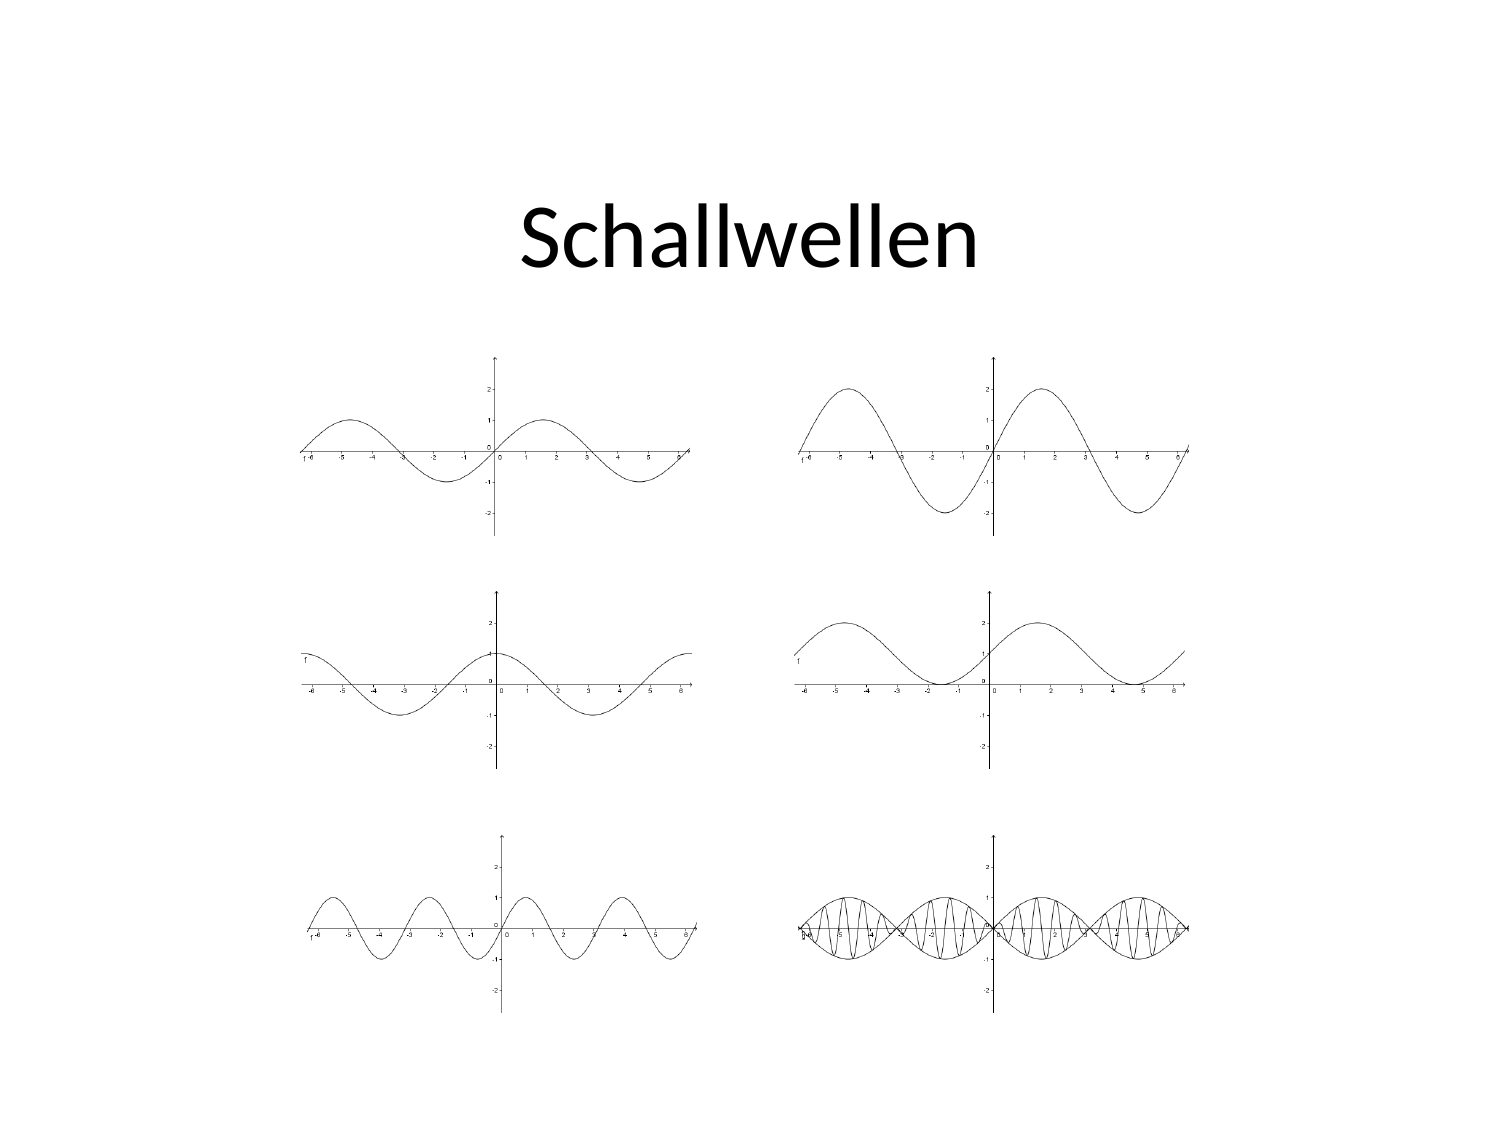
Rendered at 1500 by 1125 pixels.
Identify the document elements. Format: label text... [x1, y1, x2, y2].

picture [301, 591, 692, 769]
picture [299, 357, 691, 536]
picture [798, 357, 1189, 536]
picture [306, 835, 698, 1013]
picture [798, 834, 1189, 1013]
picture [794, 591, 1185, 769]
text_box Schallwellen [74, 137, 1425, 325]
